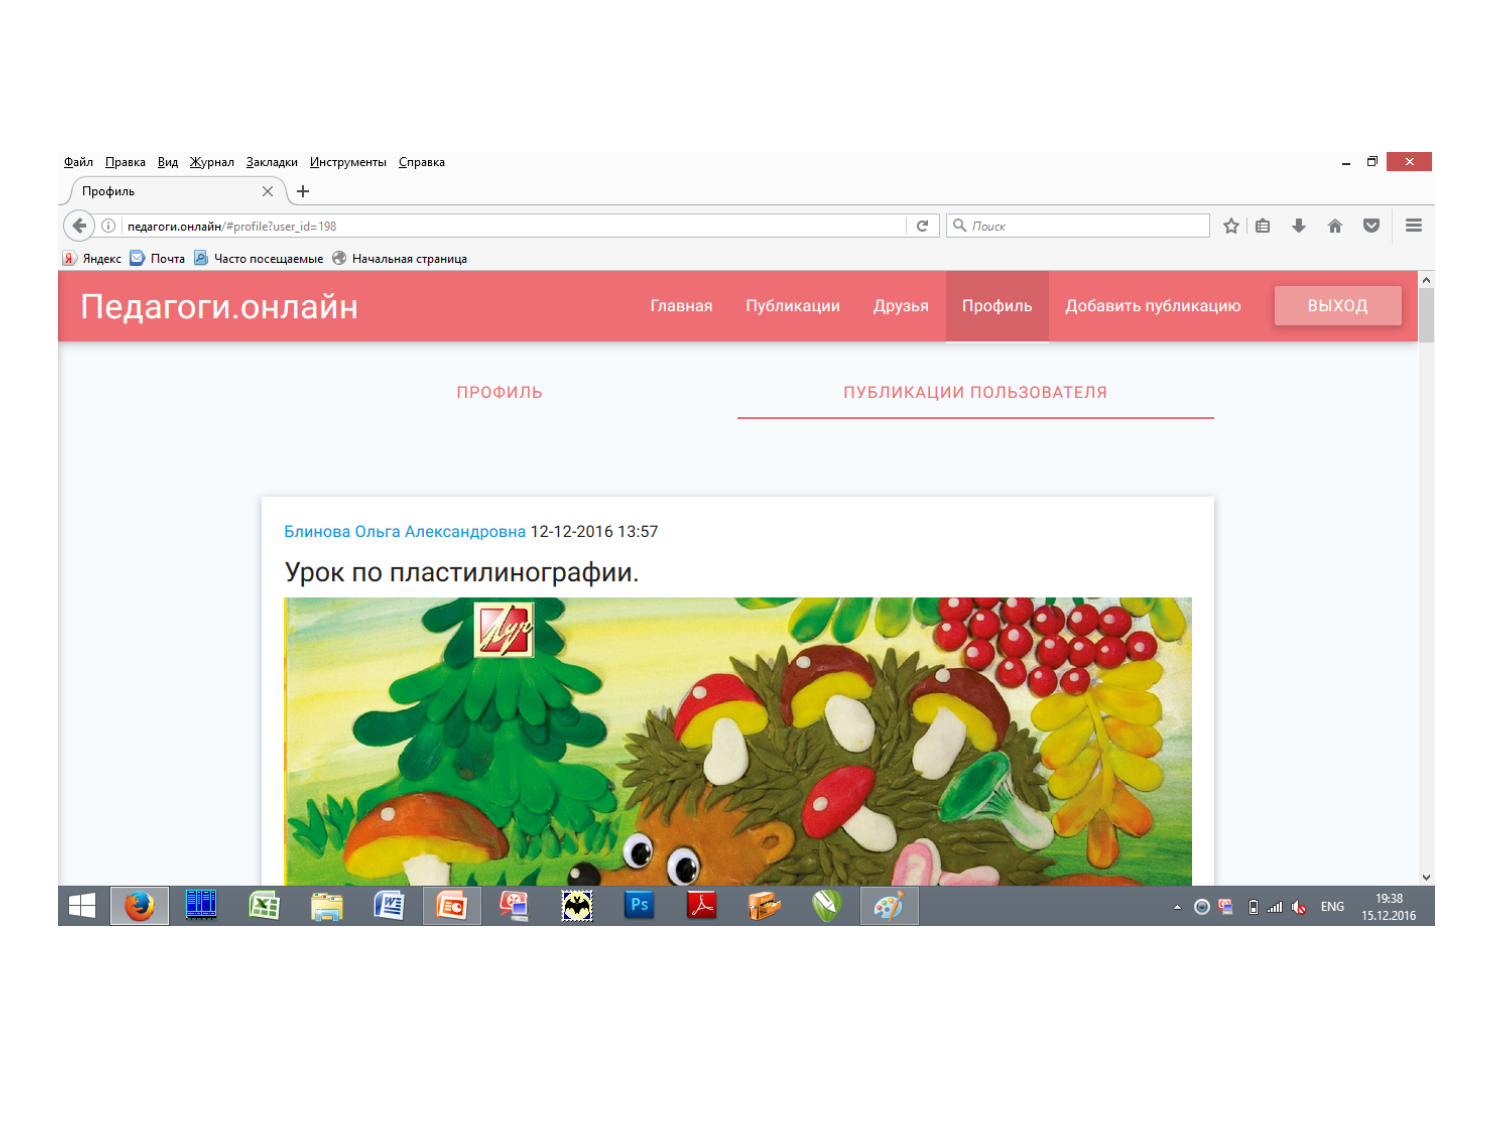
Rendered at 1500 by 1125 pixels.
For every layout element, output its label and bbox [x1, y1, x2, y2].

picture [58, 152, 1435, 927]
